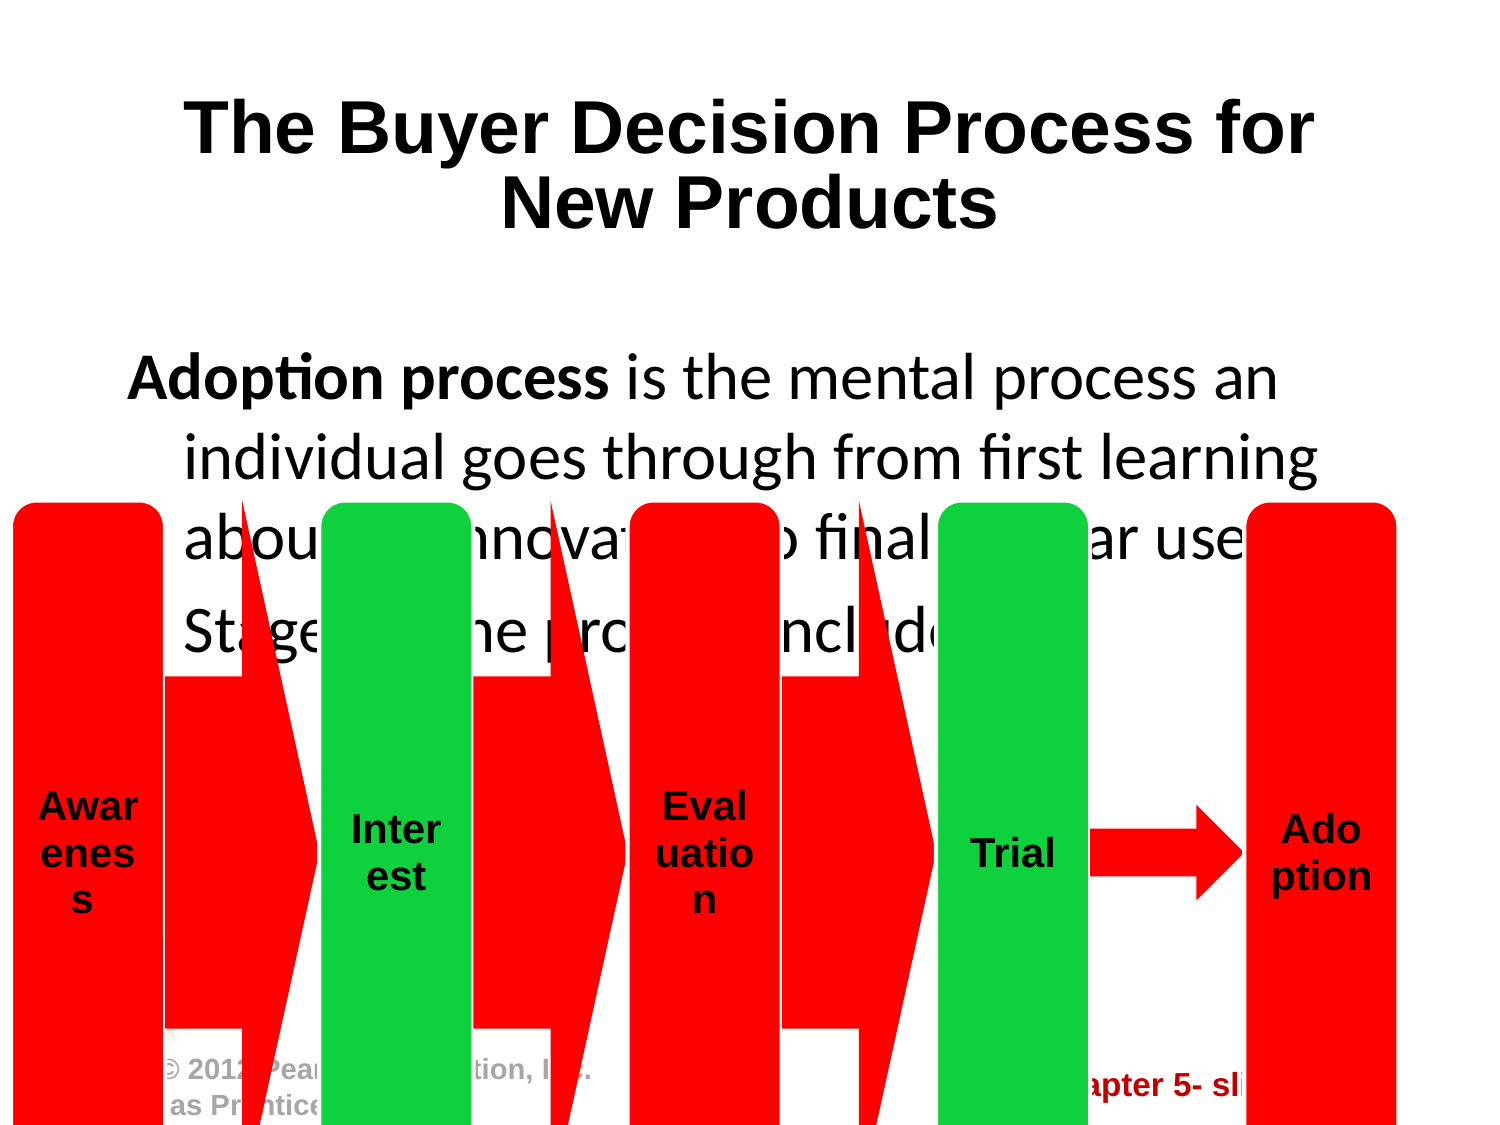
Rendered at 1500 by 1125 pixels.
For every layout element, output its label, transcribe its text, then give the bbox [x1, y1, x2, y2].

list Adoption process is the mental process an individual goes through from first learning about an innovation to final regular use. Stages in the process include: [112, 324, 1388, 498]
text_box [10, 500, 1399, 1125]
title The Buyer Decision Process for New Products [112, 37, 1388, 226]
